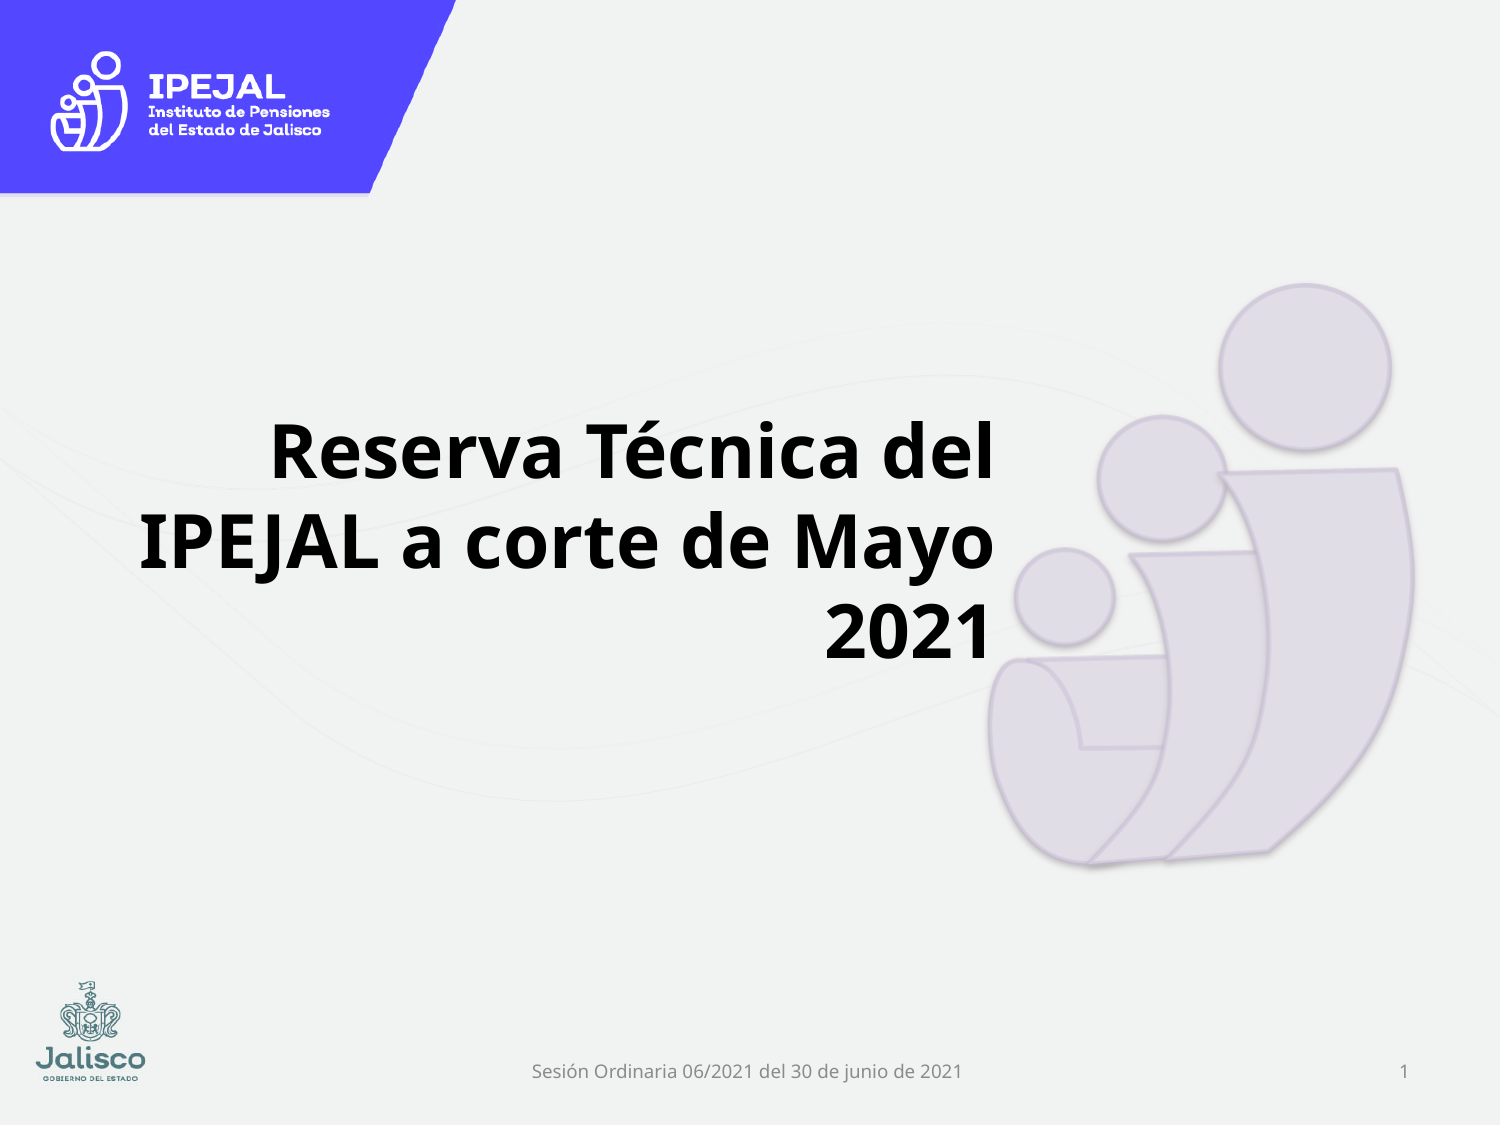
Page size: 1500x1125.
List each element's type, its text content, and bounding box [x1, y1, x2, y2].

title Reserva Técnica del IPEJAL a corte de Mayo 2021 [19, 463, 1012, 705]
slide_number 1 [1074, 1042, 1425, 1103]
picture [0, 0, 1500, 193]
footer Sesión Ordinaria 06/2021 del 30 de junio de 2021 [512, 1042, 988, 1103]
picture [0, 932, 1500, 1125]
